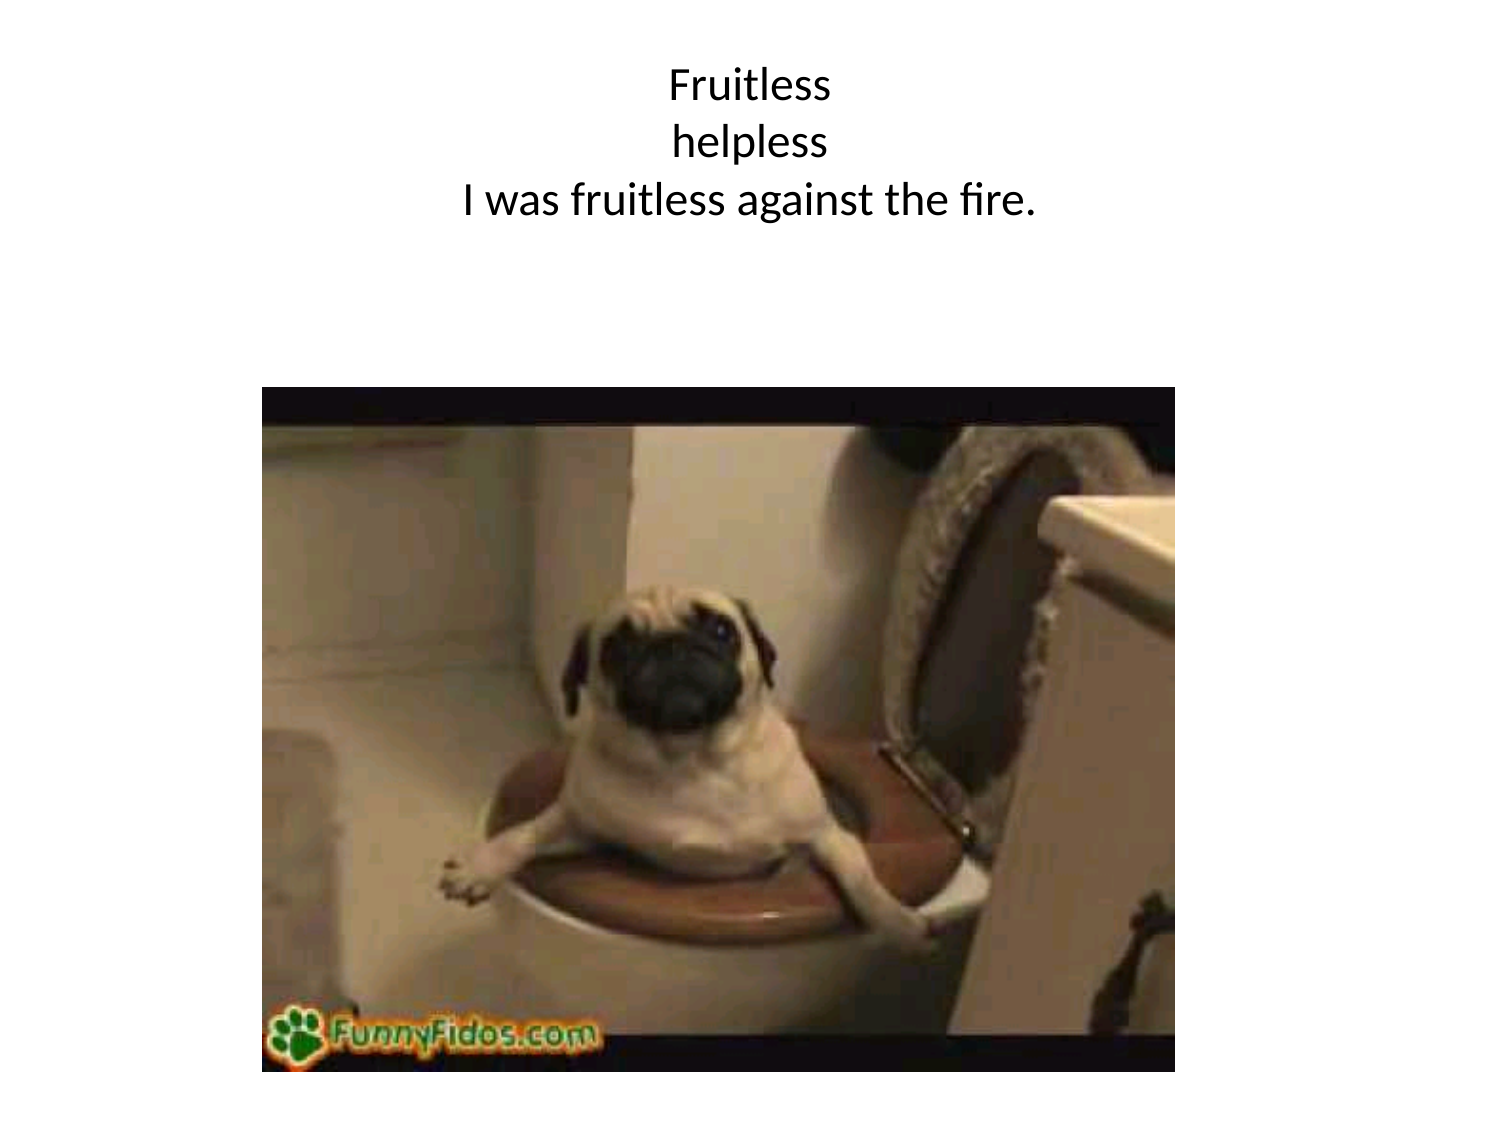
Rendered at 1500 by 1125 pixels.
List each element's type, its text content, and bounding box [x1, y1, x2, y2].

picture [262, 387, 1176, 1073]
title Fruitless helpless I was fruitless against the fire. [75, 45, 1425, 233]
